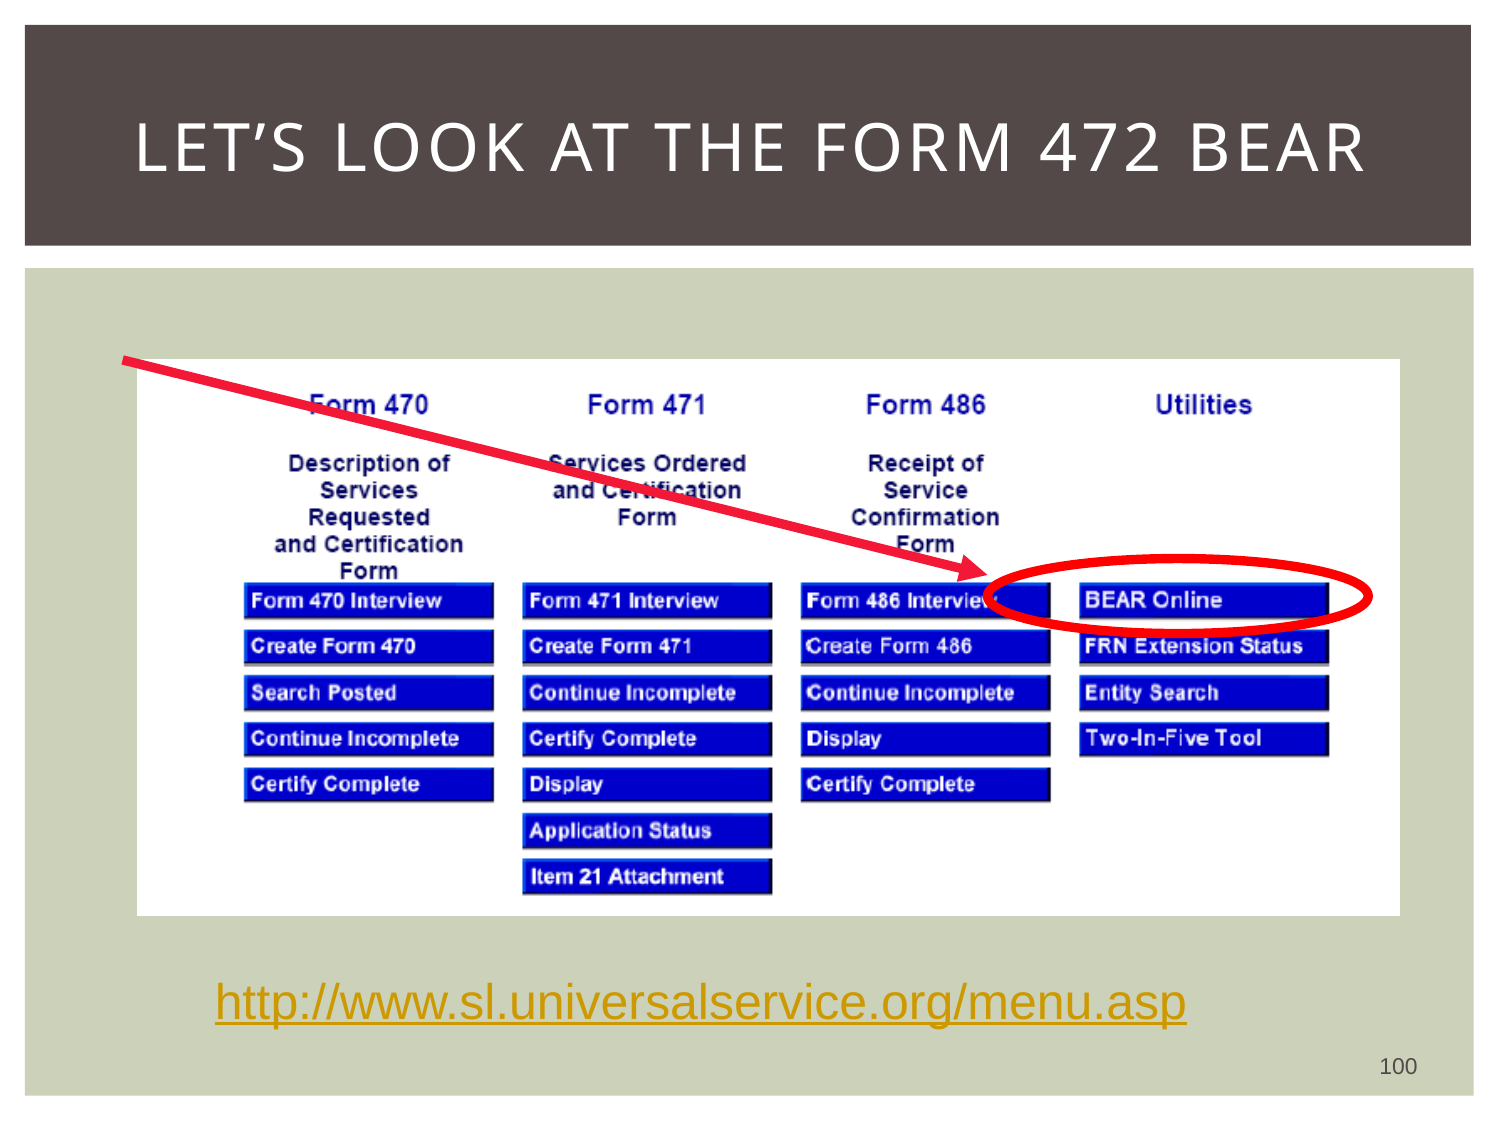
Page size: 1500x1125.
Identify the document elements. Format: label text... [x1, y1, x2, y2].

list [137, 359, 1401, 916]
slide_number 100 [1349, 1041, 1448, 1089]
text_box http://www.sl.universalservice.org/menu.asp [199, 962, 1313, 1037]
title Let’s look at the form 472 BEAR [62, 58, 1438, 232]
